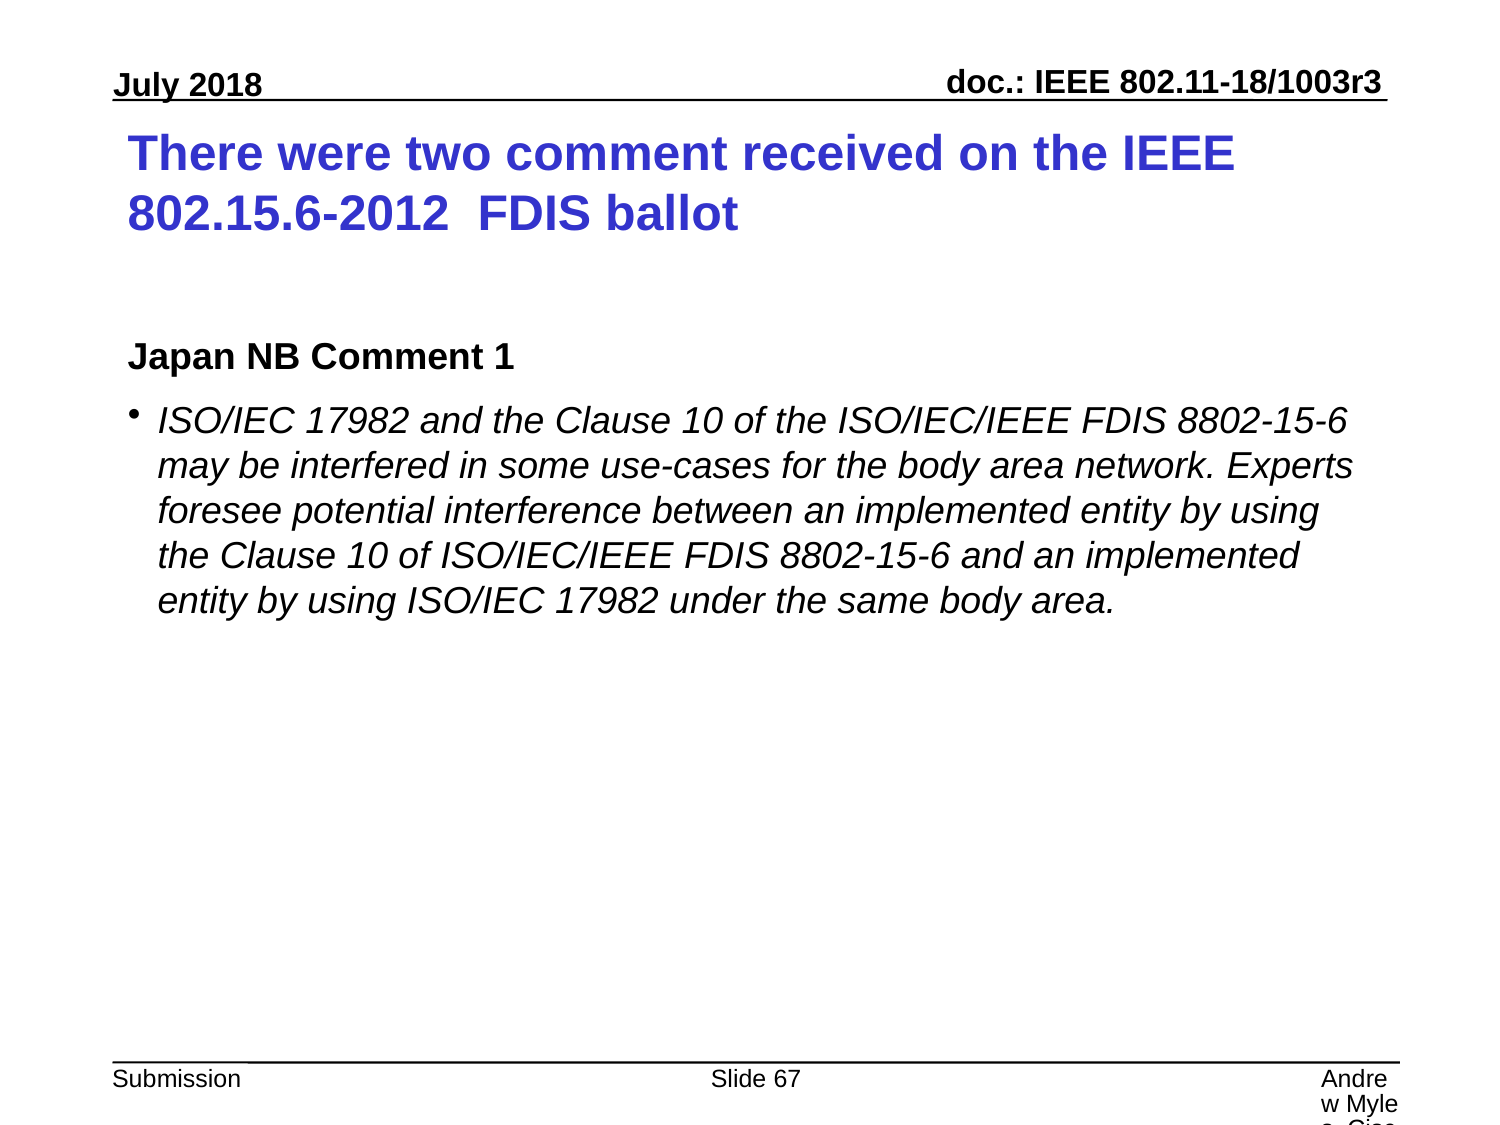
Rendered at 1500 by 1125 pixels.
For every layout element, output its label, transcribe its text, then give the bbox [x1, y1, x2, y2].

footer Andrew Myles, Cisco [1320, 1061, 1402, 1093]
list Japan NB Comment 1 ISO/IEC 17982 and the Clause 10 of the ISO/IEC/IEEE FDIS 8802-15-6 may be interfered in some use-cases for the body area network. Experts foresee potential interference between an implemented entity by using the Clause 10 of ISO/IEC/IEEE FDIS 8802-15-6 and an implemented entity by using ISO/IEC 17982 under the same body area. [112, 324, 1388, 1000]
title There were two comment received on the IEEE 802.15.6-2012 FDIS ballot [112, 112, 1388, 288]
slide_number Slide 67 [709, 1061, 803, 1093]
